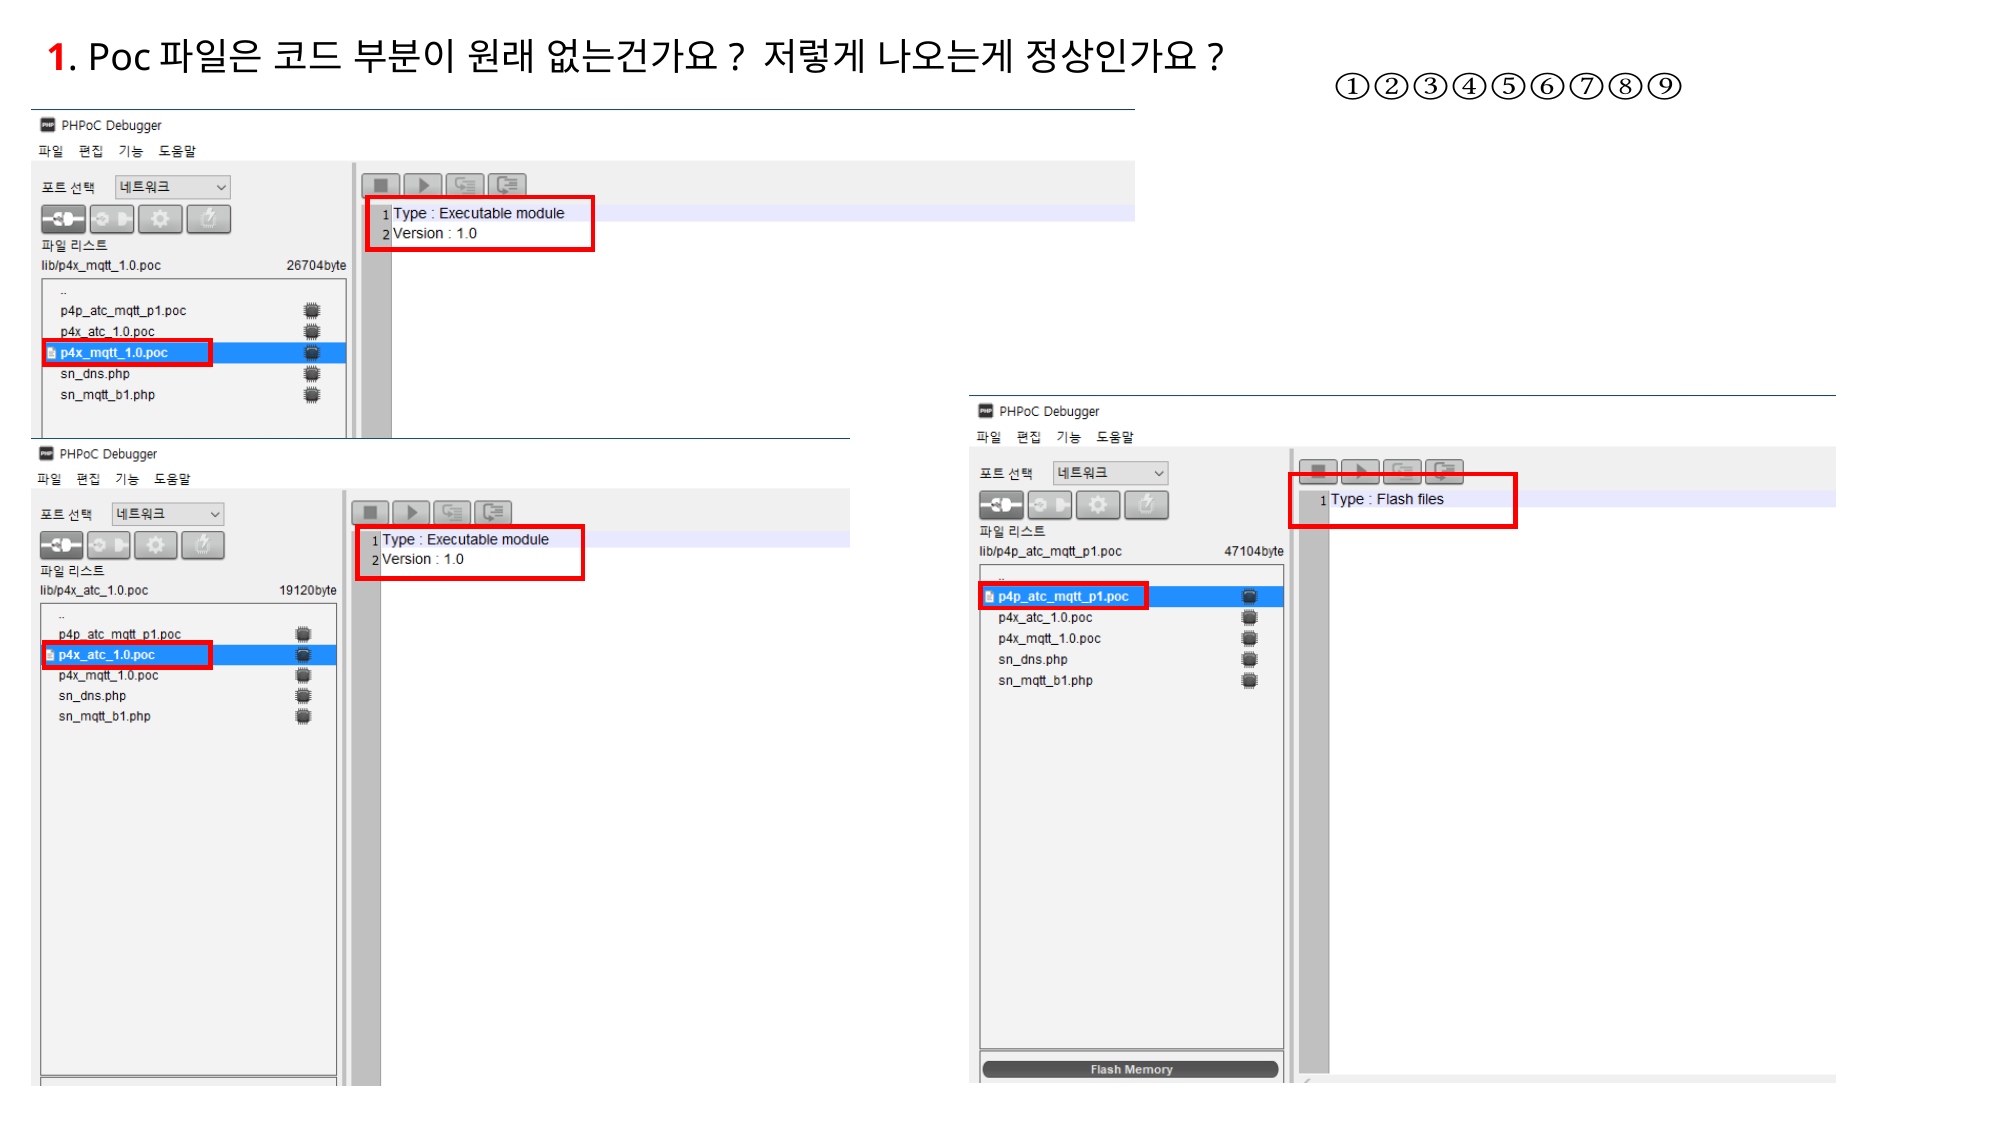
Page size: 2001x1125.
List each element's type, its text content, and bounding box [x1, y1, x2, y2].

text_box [31, 109, 1836, 1086]
text_box 1. Poc파일은 코드 부분이 원래 없는건가요? 저렇게 나오는게 정상인가요? [31, 25, 1322, 86]
